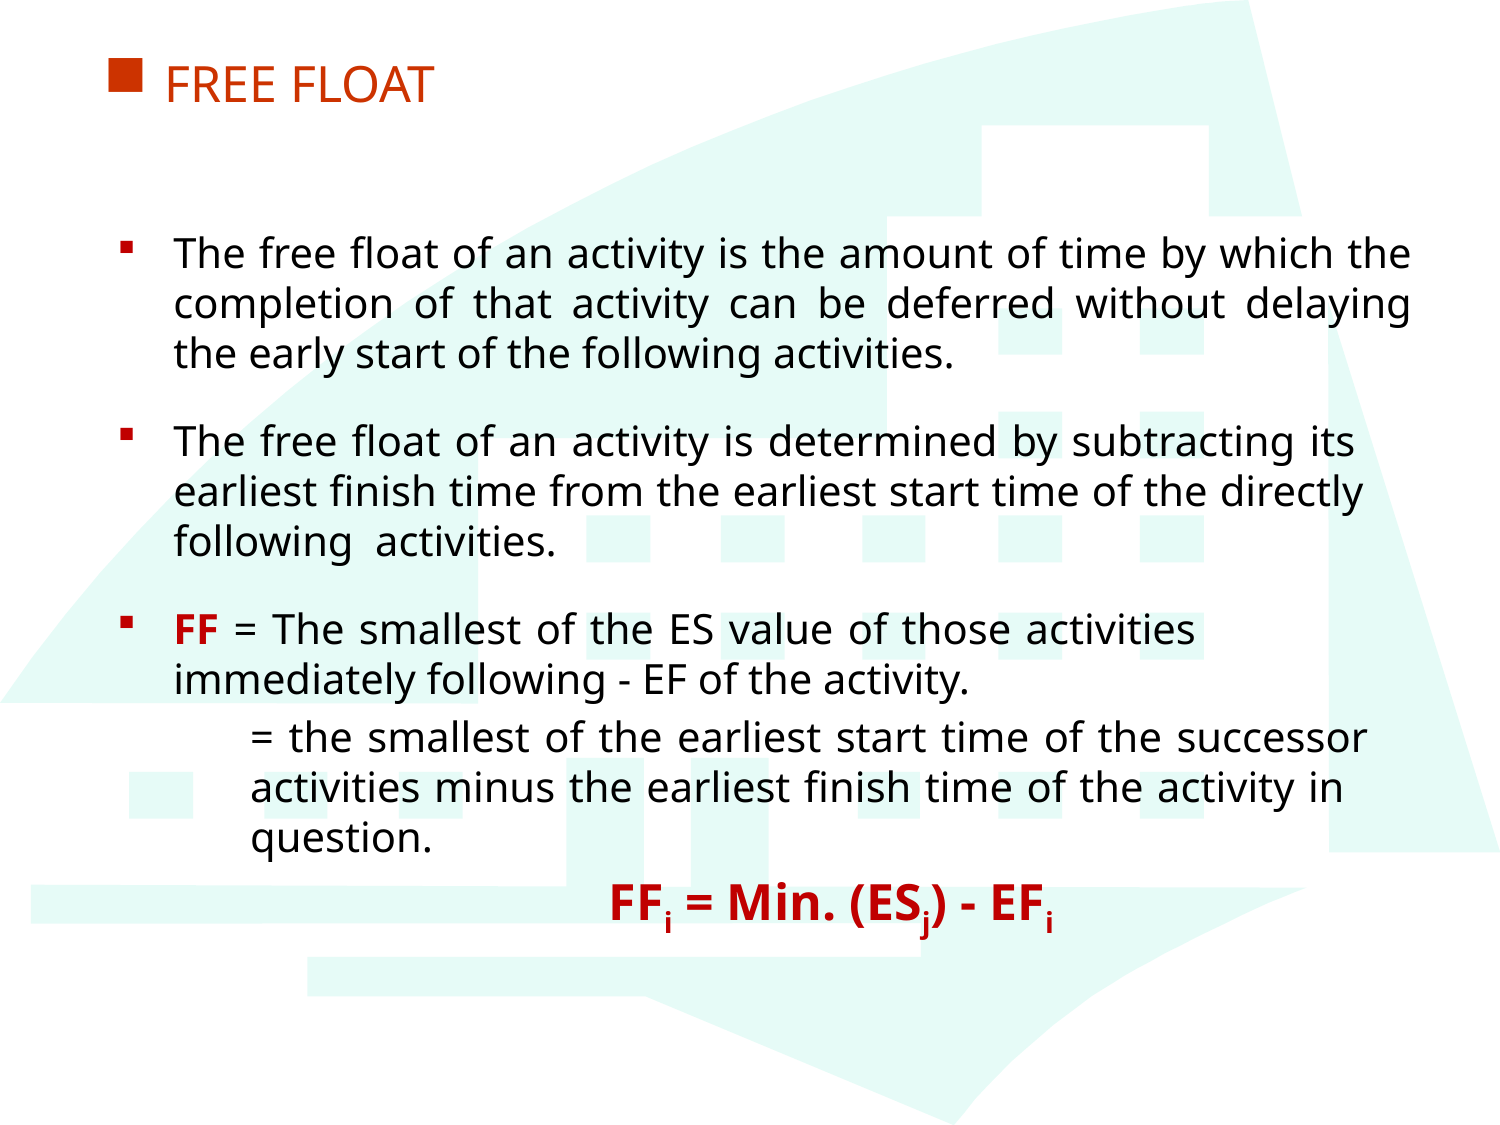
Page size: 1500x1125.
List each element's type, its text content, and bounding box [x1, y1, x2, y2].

list The free float of an activity is the amount of time by which the completion of that activity can be deferred without delaying the early start of the following activities. The free float of an activity is determined by subtracting its earliest finish time from the earliest start time of the directly following activities. FF = The smallest of the ES value of those activities immediately following - EF of the activity. = the smallest of the earliest start time of the successor activities minus the earliest finish time of the activity in question. FFi = Min. (ESj) - EFi [102, 219, 1428, 993]
text_box FREE FLOAT [102, 52, 650, 138]
